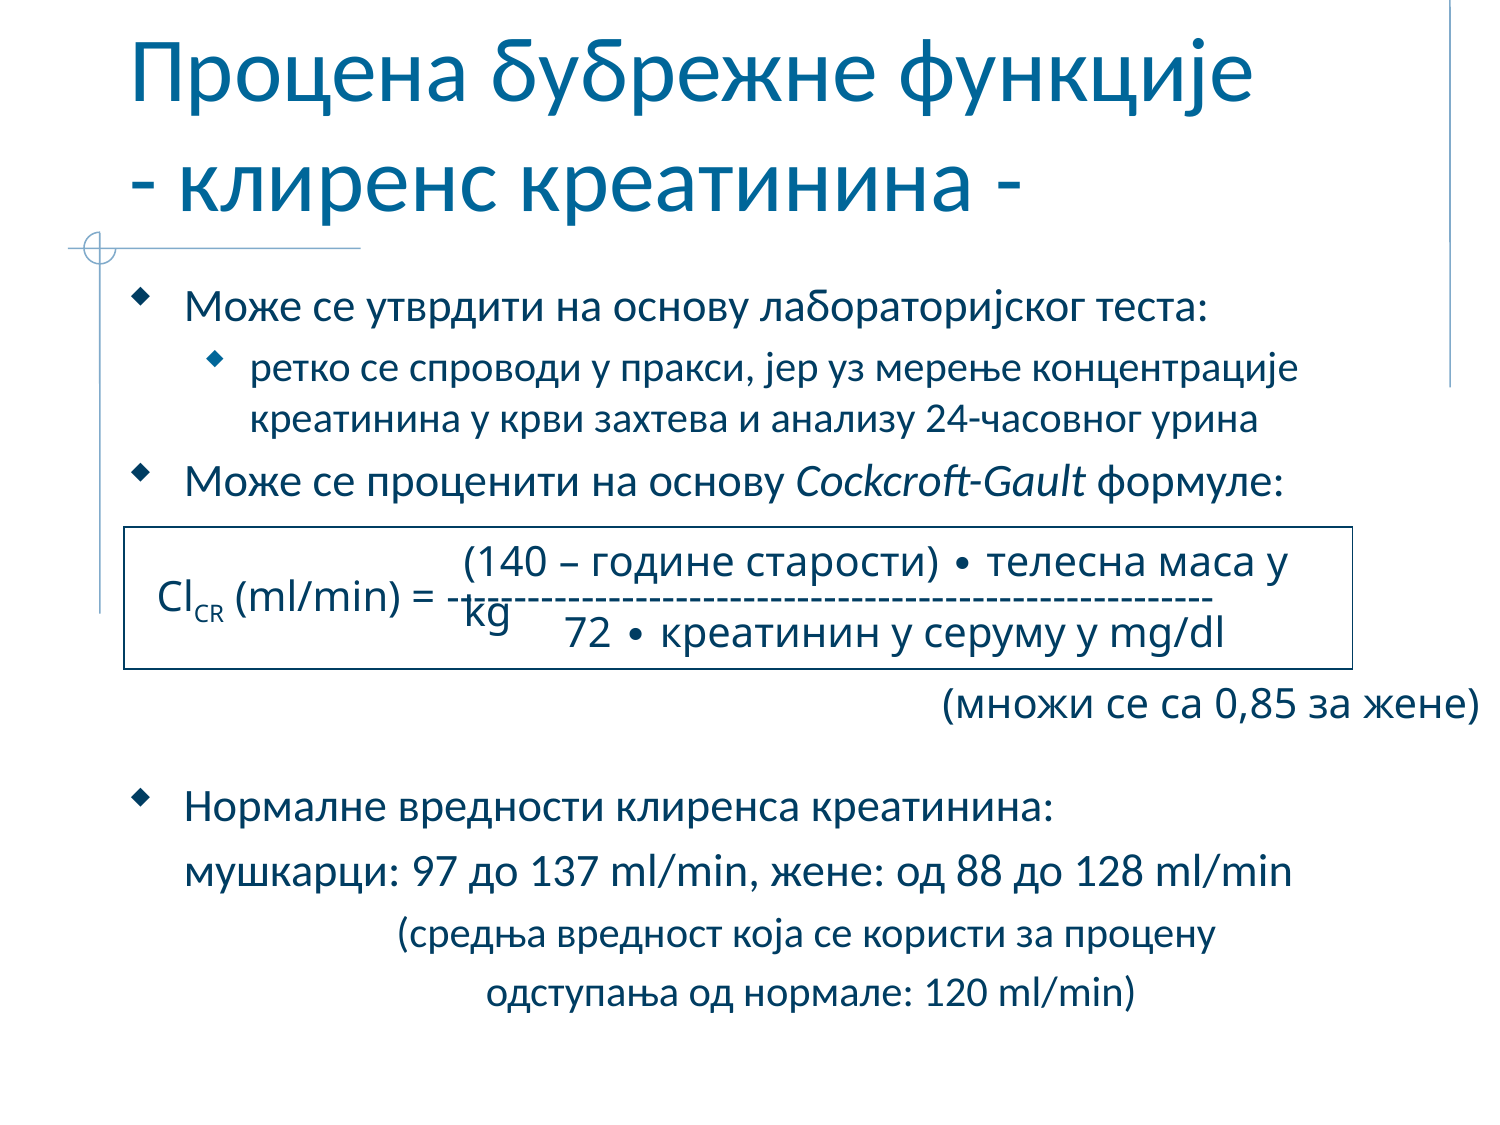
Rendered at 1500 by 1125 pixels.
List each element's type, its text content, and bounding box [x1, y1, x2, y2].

list Може се утврдити на основу лабораторијског теста: ретко се спроводи у пракси, јер уз мерење концентрације креатинина у крви захтева и анализу 24-часовног урина Може се проценити на основу Cockcroft-Gault формуле: Нормалне вредности клиренса креатинина: мушкарци: 97 до 137 ml/min, жене: од 88 до 128 ml/min (средња вредност која се користи за процену одступања од нормале: 120 ml/min) [111, 266, 1436, 1024]
title Процена бубрежне функције - клиренс креатинина - [113, 49, 1436, 238]
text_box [123, 526, 1495, 730]
